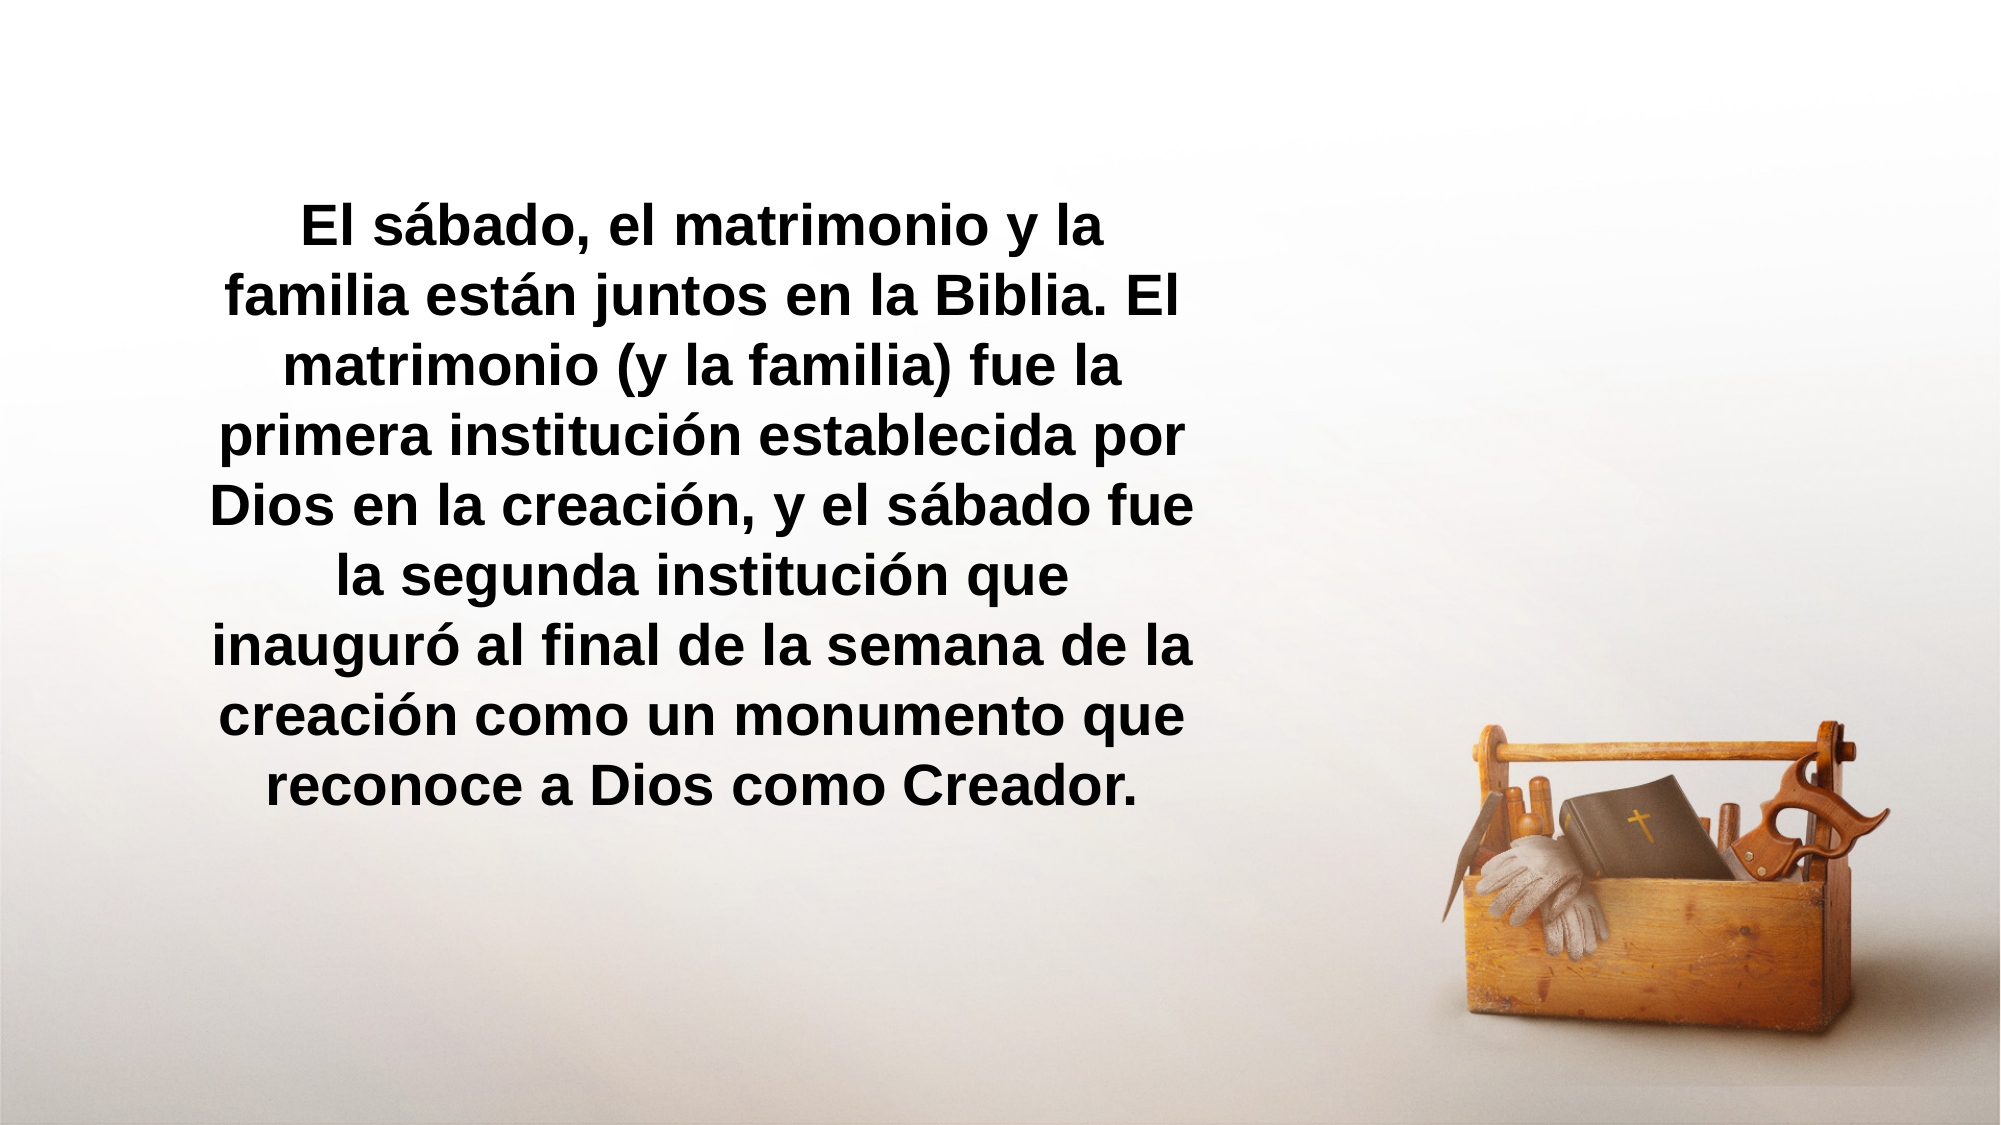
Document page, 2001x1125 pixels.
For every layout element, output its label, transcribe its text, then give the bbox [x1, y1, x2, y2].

picture [0, 0, 2001, 1125]
text_box El sábado, el matrimonio y la familia están juntos en la Biblia. El matrimonio (y la familia) fue la primera institución establecida por Dios en la creación, y el sábado fue la segunda institución que inauguró al final de la semana de la creación como un monumento que reconoce a Dios como Creador. [188, 180, 1218, 825]
